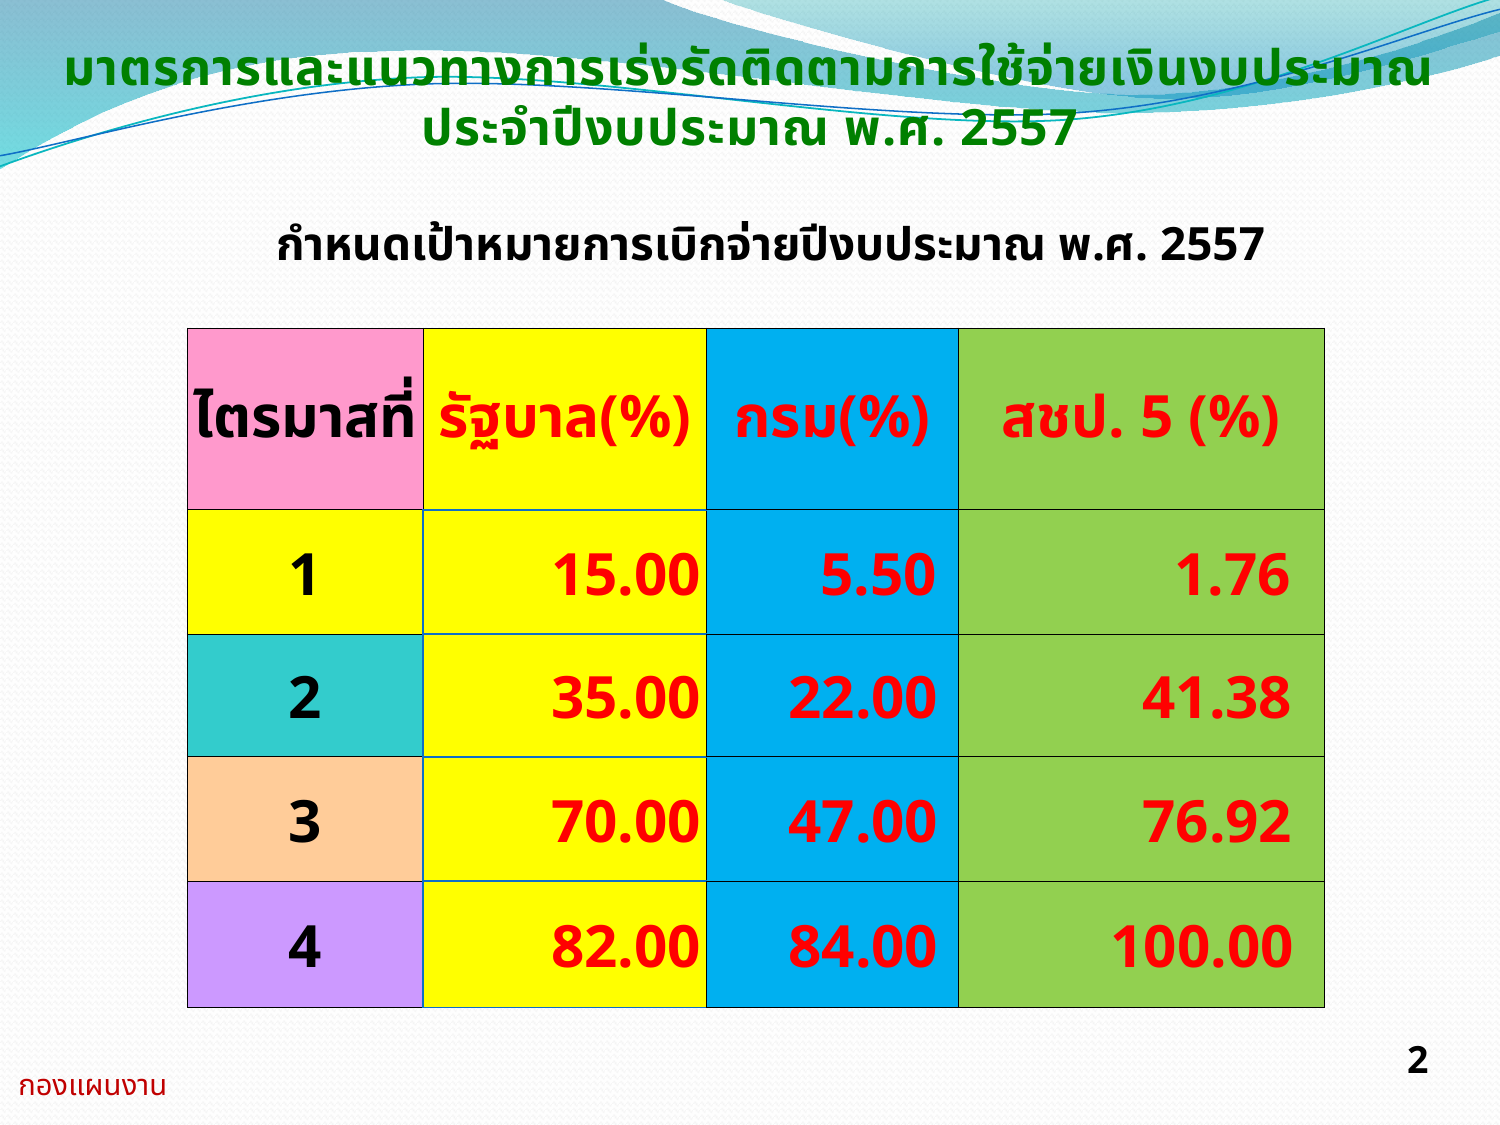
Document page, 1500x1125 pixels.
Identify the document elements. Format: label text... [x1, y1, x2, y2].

table_cell 41.38 [959, 635, 1324, 756]
table_header กรม(%) [707, 329, 958, 509]
table_cell 84.00 [707, 882, 958, 1007]
table_cell 47.00 [707, 757, 958, 881]
text_box มาตรการและแนวทางการเร่งรัดติดตามการใช้จ่ายเงินงบประมาณ ประจำปีงบประมาณ พ.ศ. 2557 [0, 28, 1500, 164]
list กำหนดเป้าหมายการเบิกจ่ายปีงบประมาณ พ.ศ. 2557 [41, 175, 1500, 1125]
table_cell 82.00 [424, 882, 706, 1007]
table_cell 5.50 [707, 510, 958, 634]
table_cell 1.76 [959, 510, 1324, 634]
table_cell 35.00 [424, 635, 706, 756]
table_header รัฐบาล(%) [424, 329, 706, 509]
table_cell 1 [188, 510, 422, 634]
table_cell 15.00 [424, 511, 706, 633]
text_box กองแผนงาน [3, 1059, 183, 1109]
table_cell 70.00 [424, 758, 706, 880]
table_header สชป. 5 (%) [959, 329, 1324, 509]
table_cell 3 [188, 757, 422, 881]
table_header ไตรมาสที่ [188, 329, 423, 509]
table_cell 22.00 [707, 635, 958, 756]
table_cell 2 [188, 635, 422, 756]
table_cell 4 [188, 882, 422, 1007]
table_cell 100.00 [959, 882, 1324, 1007]
table_cell 76.92 [959, 757, 1324, 881]
